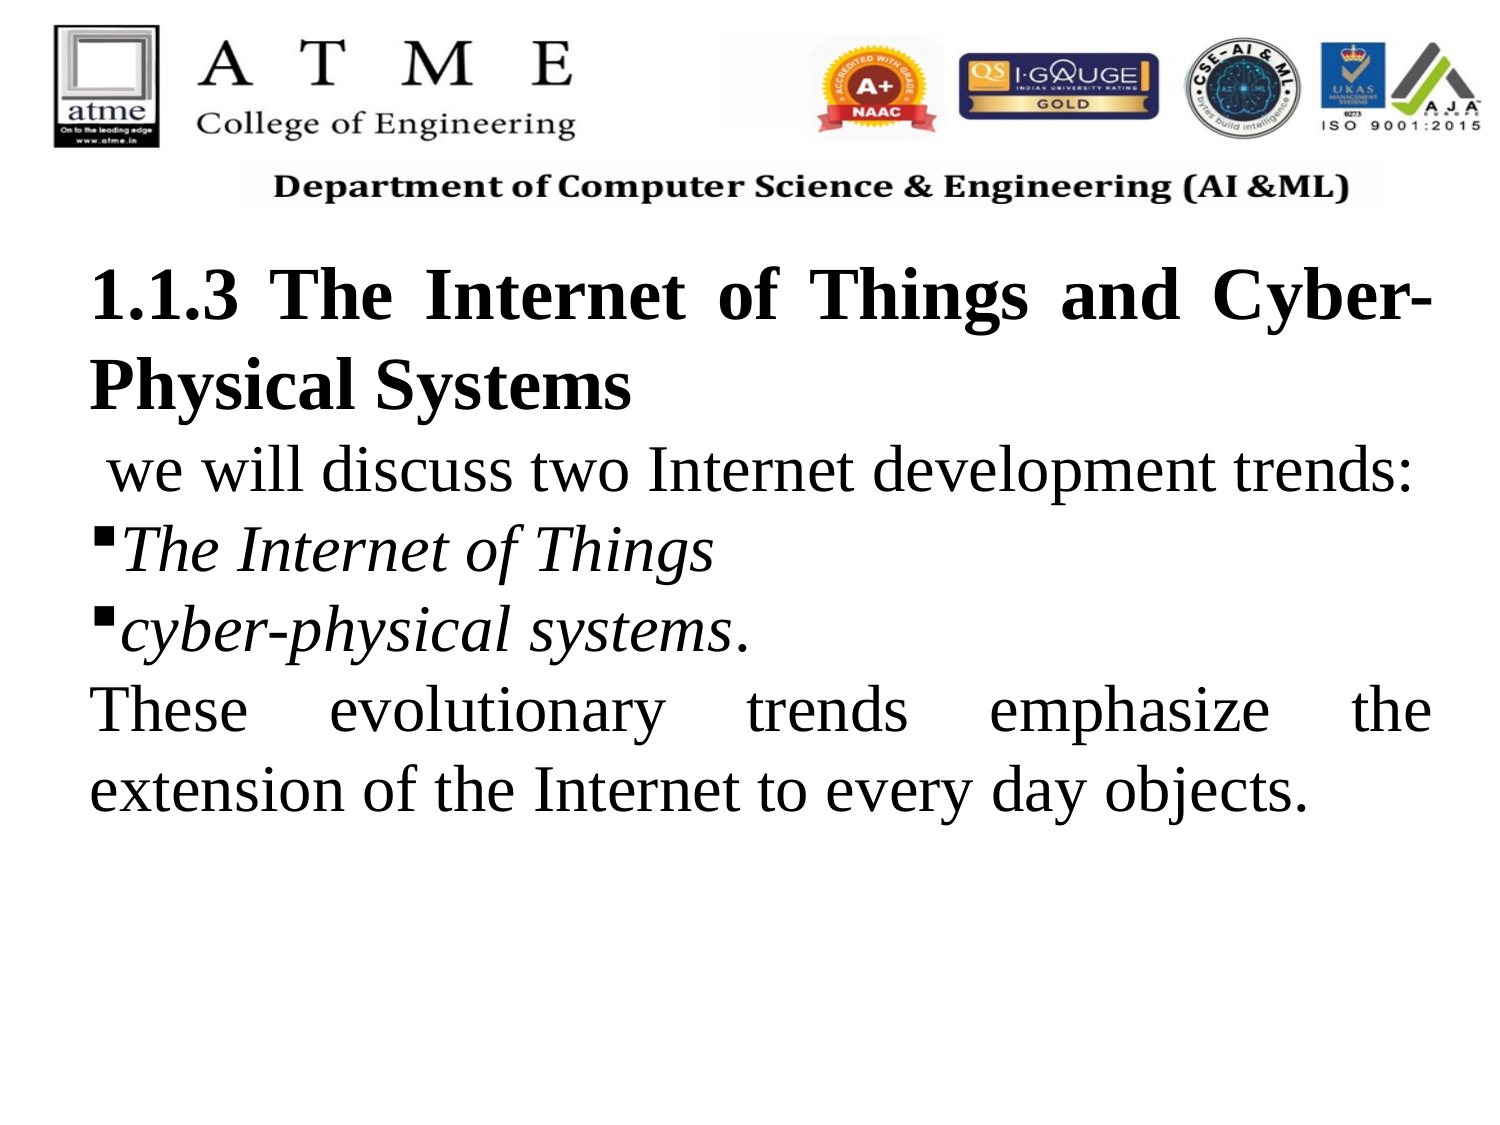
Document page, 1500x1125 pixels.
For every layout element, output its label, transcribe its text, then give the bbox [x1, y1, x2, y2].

picture [24, 0, 1500, 226]
text_box 1.1.3 The Internet of Things and Cyber-Physical Systems we will discuss two Internet development trends: The Internet of Things cyber-physical systems. These evolutionary trends emphasize the extension of the Internet to every day objects. [75, 237, 1450, 832]
